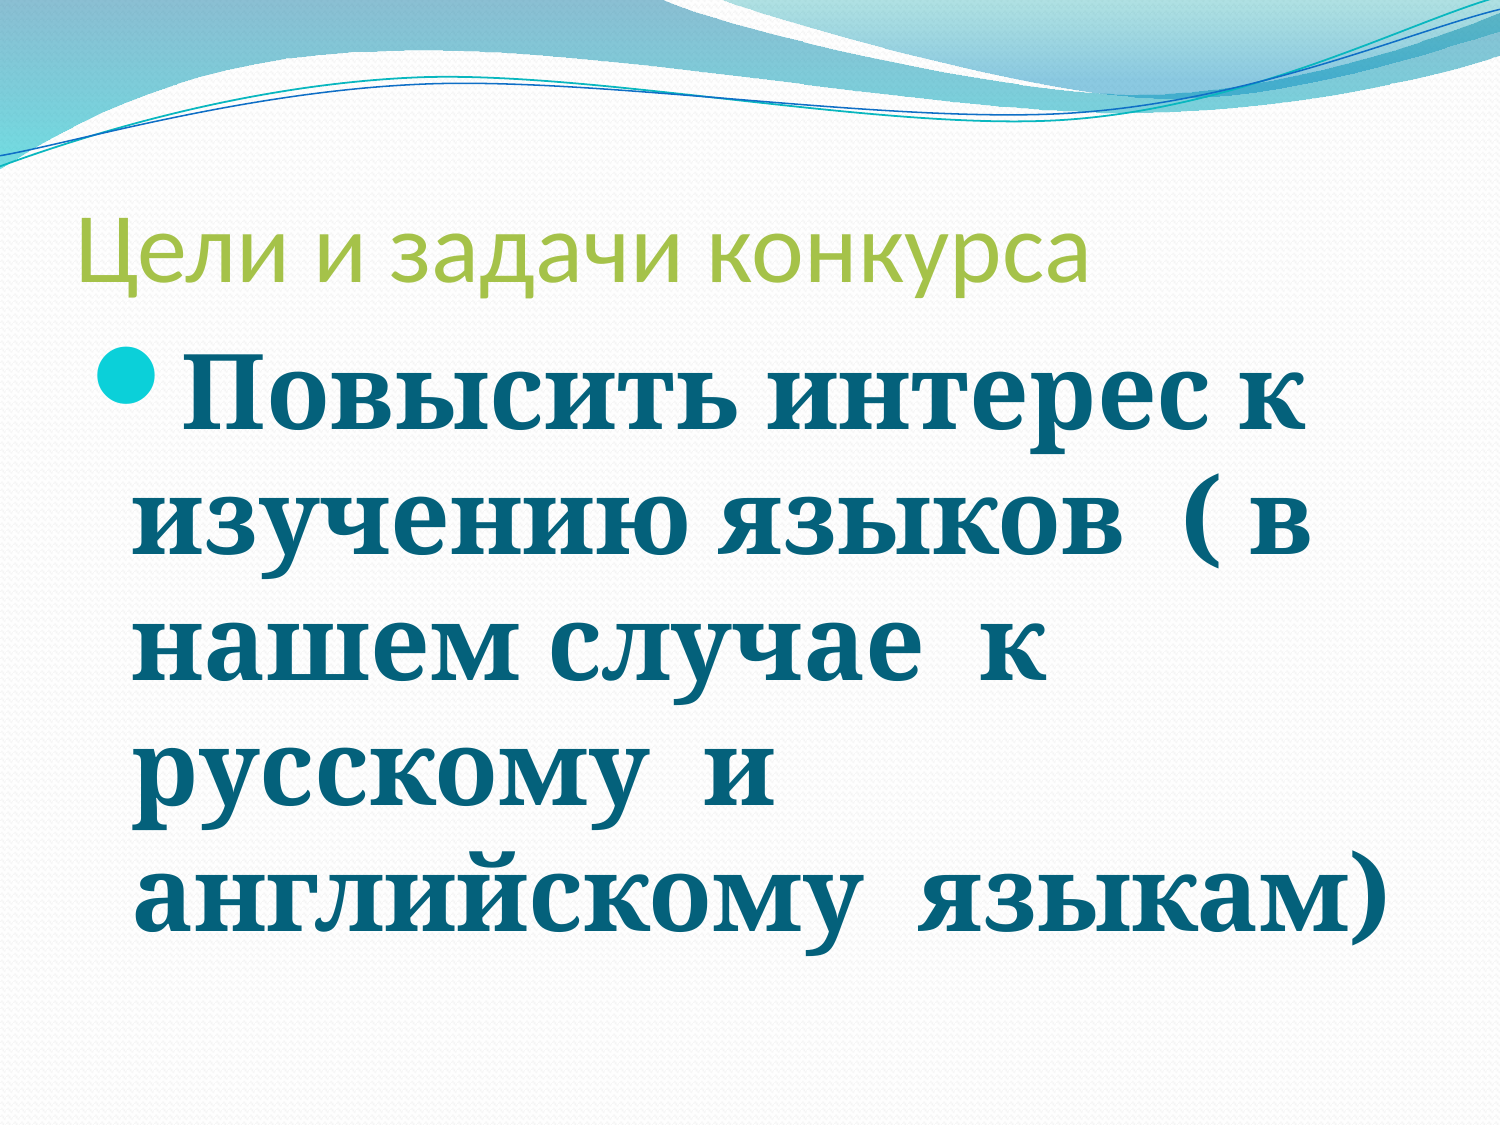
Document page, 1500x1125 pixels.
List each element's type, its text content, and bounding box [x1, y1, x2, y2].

list Повысить интерес к изучению языков ( в нашем случае к русскому и английскому языкам) [75, 317, 1425, 1038]
title Цели и задачи конкурса [75, 115, 1425, 303]
